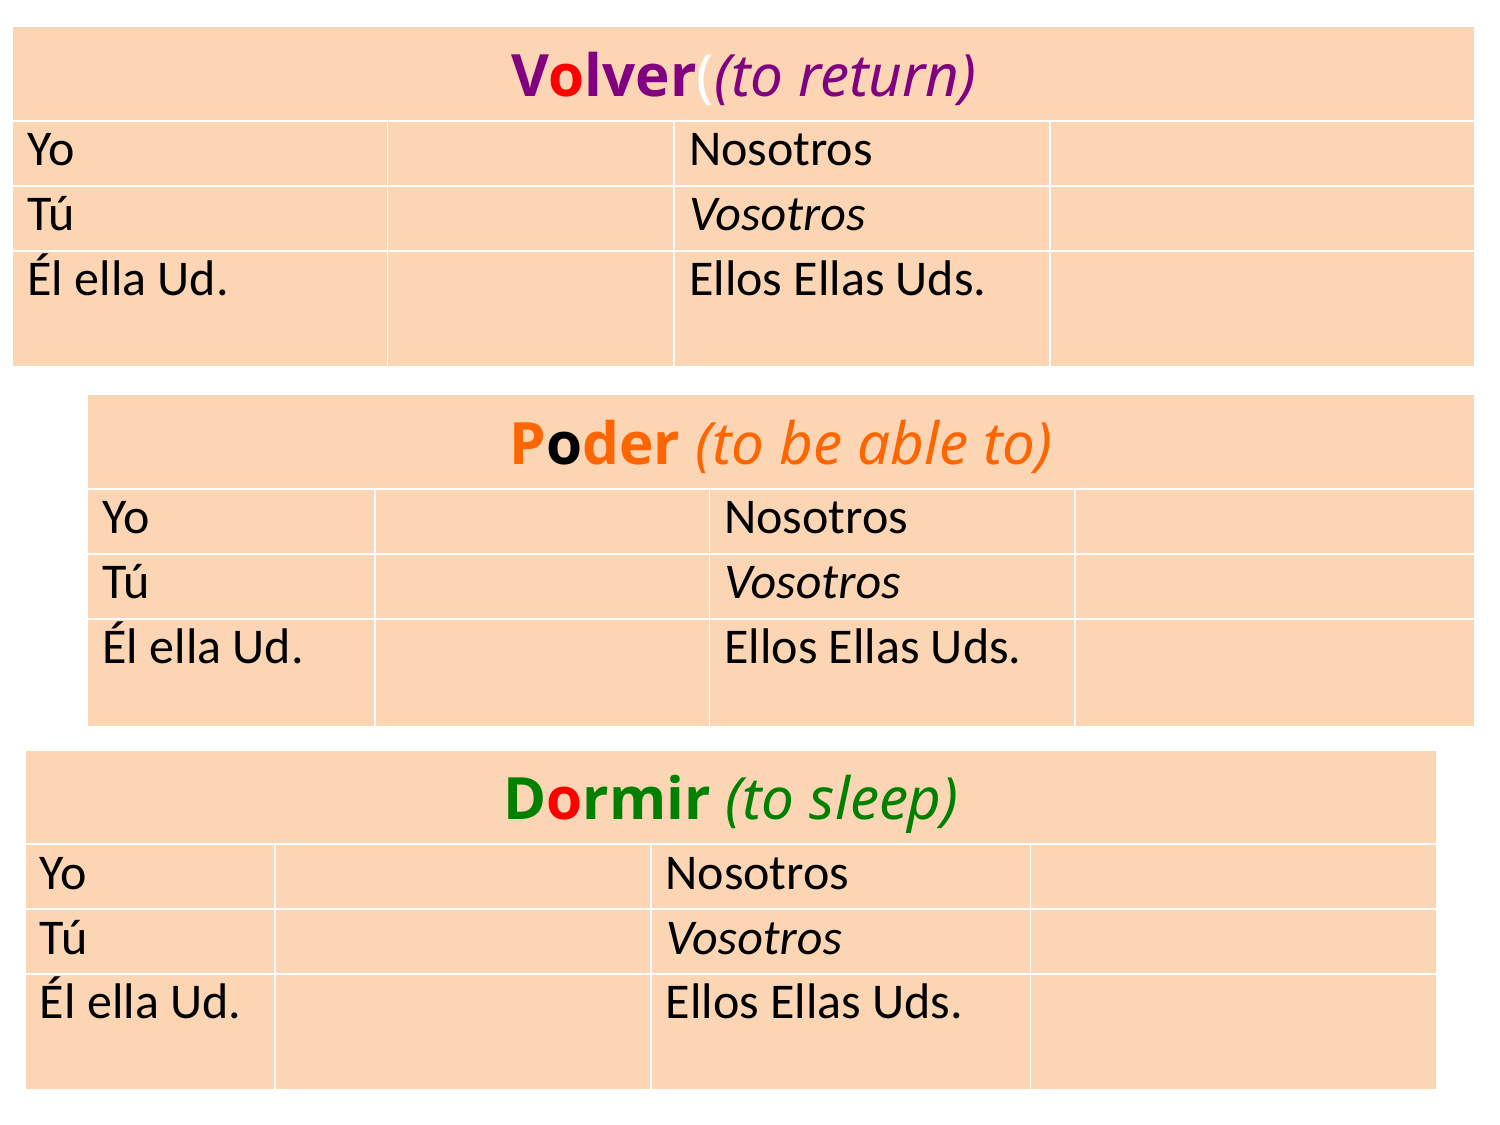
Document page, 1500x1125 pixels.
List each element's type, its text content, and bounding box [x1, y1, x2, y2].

table_cell [388, 122, 673, 185]
table_cell [1051, 187, 1474, 250]
table_cell Yo [13, 122, 387, 185]
table_cell [1076, 555, 1474, 618]
table_cell Nosotros [710, 490, 1074, 553]
table_cell Yo [26, 845, 274, 908]
table_cell [1051, 252, 1474, 366]
table_cell [388, 187, 673, 250]
table_cell [1031, 910, 1436, 973]
table_cell Ellos Ellas Uds. [652, 975, 1030, 1089]
table_cell [276, 910, 650, 973]
table_cell [1051, 122, 1474, 185]
table_cell [1076, 490, 1474, 553]
table_cell Ellos Ellas Uds. [710, 620, 1074, 726]
table_cell Tú [26, 910, 274, 973]
table_cell Él ella Ud. [13, 252, 387, 366]
table_cell Ellos Ellas Uds. [675, 252, 1049, 366]
table_cell [1031, 845, 1436, 908]
table_header Poder (to be able to) [88, 395, 1474, 488]
table_cell Vosotros [675, 187, 1049, 250]
table_cell [376, 490, 709, 553]
table_header Volver((to return) [13, 27, 1474, 120]
table_cell Tú [13, 187, 387, 250]
table_cell Nosotros [675, 122, 1049, 185]
table_cell [376, 620, 709, 726]
table_cell Vosotros [710, 555, 1074, 618]
table_cell Él ella Ud. [26, 975, 274, 1089]
table_cell Él ella Ud. [88, 620, 374, 726]
table_cell Tú [88, 555, 374, 618]
table_cell Vosotros [652, 910, 1030, 973]
table_cell [388, 252, 673, 366]
table_cell [1076, 620, 1474, 726]
table_cell Yo [88, 490, 374, 553]
table_cell [276, 845, 650, 908]
table_cell Nosotros [652, 845, 1030, 908]
table_cell [276, 975, 650, 1089]
table_cell [376, 555, 709, 618]
table_cell [1031, 975, 1436, 1089]
table_header Dormir (to sleep) [26, 751, 1436, 843]
